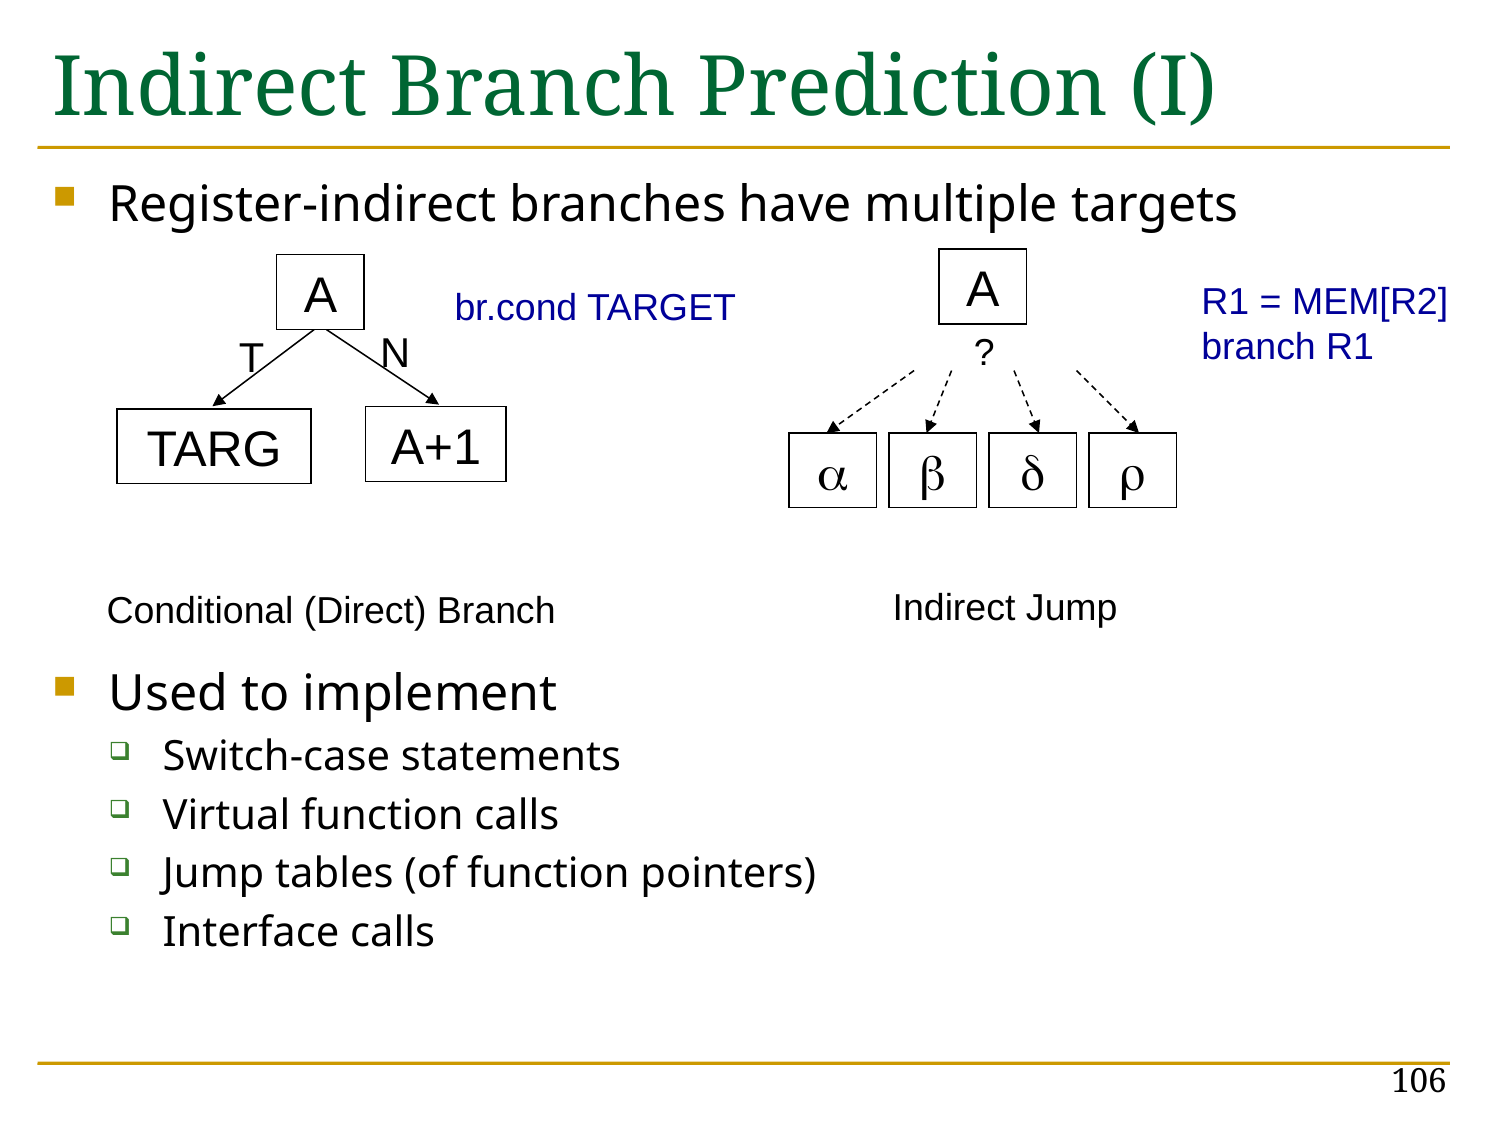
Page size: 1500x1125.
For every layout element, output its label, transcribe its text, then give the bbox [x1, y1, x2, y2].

text_box A [276, 254, 364, 330]
text_box ? [959, 320, 1010, 381]
text_box [925, 419, 937, 434]
text_box b [889, 432, 977, 508]
text_box T [223, 298, 280, 389]
title Indirect Branch Prediction (I) [37, 24, 1450, 163]
text_box A+1 [365, 406, 507, 482]
text_box A [938, 249, 1027, 324]
text_box R1 = MEM[R2] branch R1 [1186, 269, 1464, 375]
text_box Conditional (Direct) Branch [91, 578, 571, 639]
text_box r [1088, 432, 1177, 508]
text_box [826, 420, 842, 434]
text_box N [364, 293, 427, 384]
text_box [407, 384, 440, 405]
slide_number 106 [1111, 1036, 1462, 1112]
text_box TARG [117, 408, 311, 484]
text_box a [788, 432, 877, 508]
list Register-indirect branches have multiple targets Used to implement Switch-case statements Virtual function calls Jump tables (of function pointers) Interface calls [37, 163, 1450, 1016]
text_box [1028, 419, 1041, 434]
text_box [1125, 419, 1140, 434]
text_box br.cond TARGET [439, 275, 752, 336]
text_box [212, 389, 236, 407]
text_box d [988, 432, 1077, 508]
text_box Indirect Jump [877, 575, 1133, 636]
